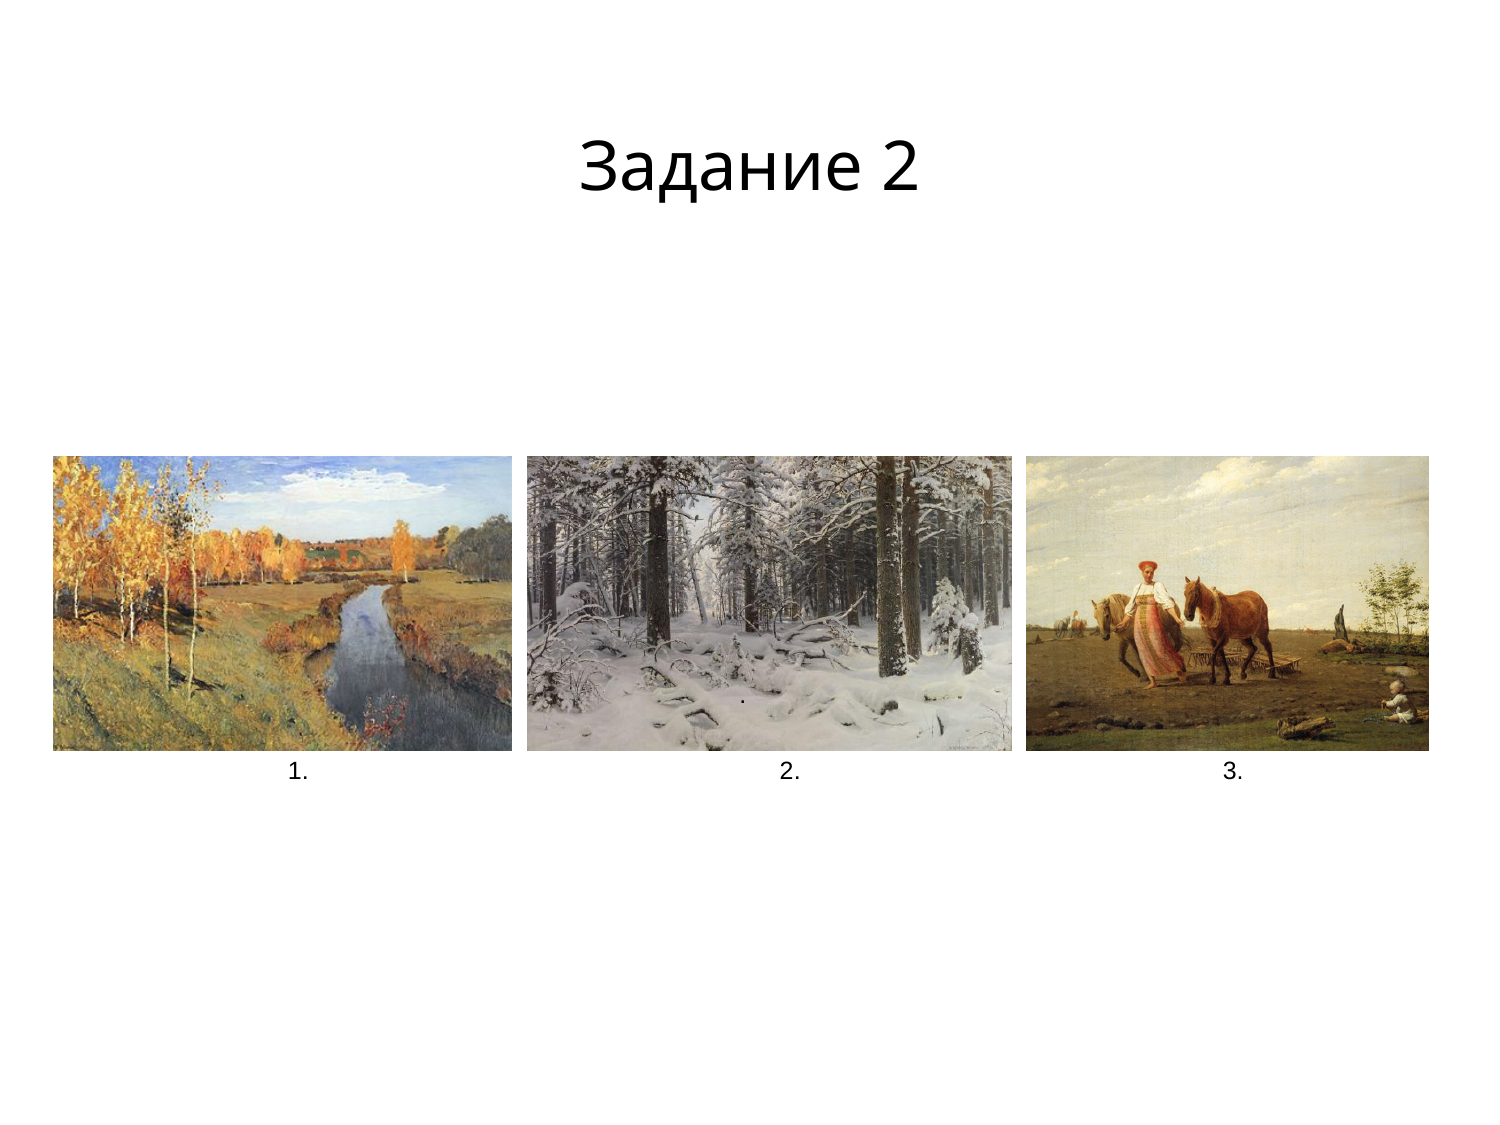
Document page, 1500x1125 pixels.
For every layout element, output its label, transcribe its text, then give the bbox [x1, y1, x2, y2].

picture [52, 456, 512, 751]
text_box 1. 2. 3. [272, 746, 1267, 792]
title Задание 2 [103, 59, 1397, 278]
picture [1026, 456, 1429, 751]
picture [527, 456, 1012, 751]
